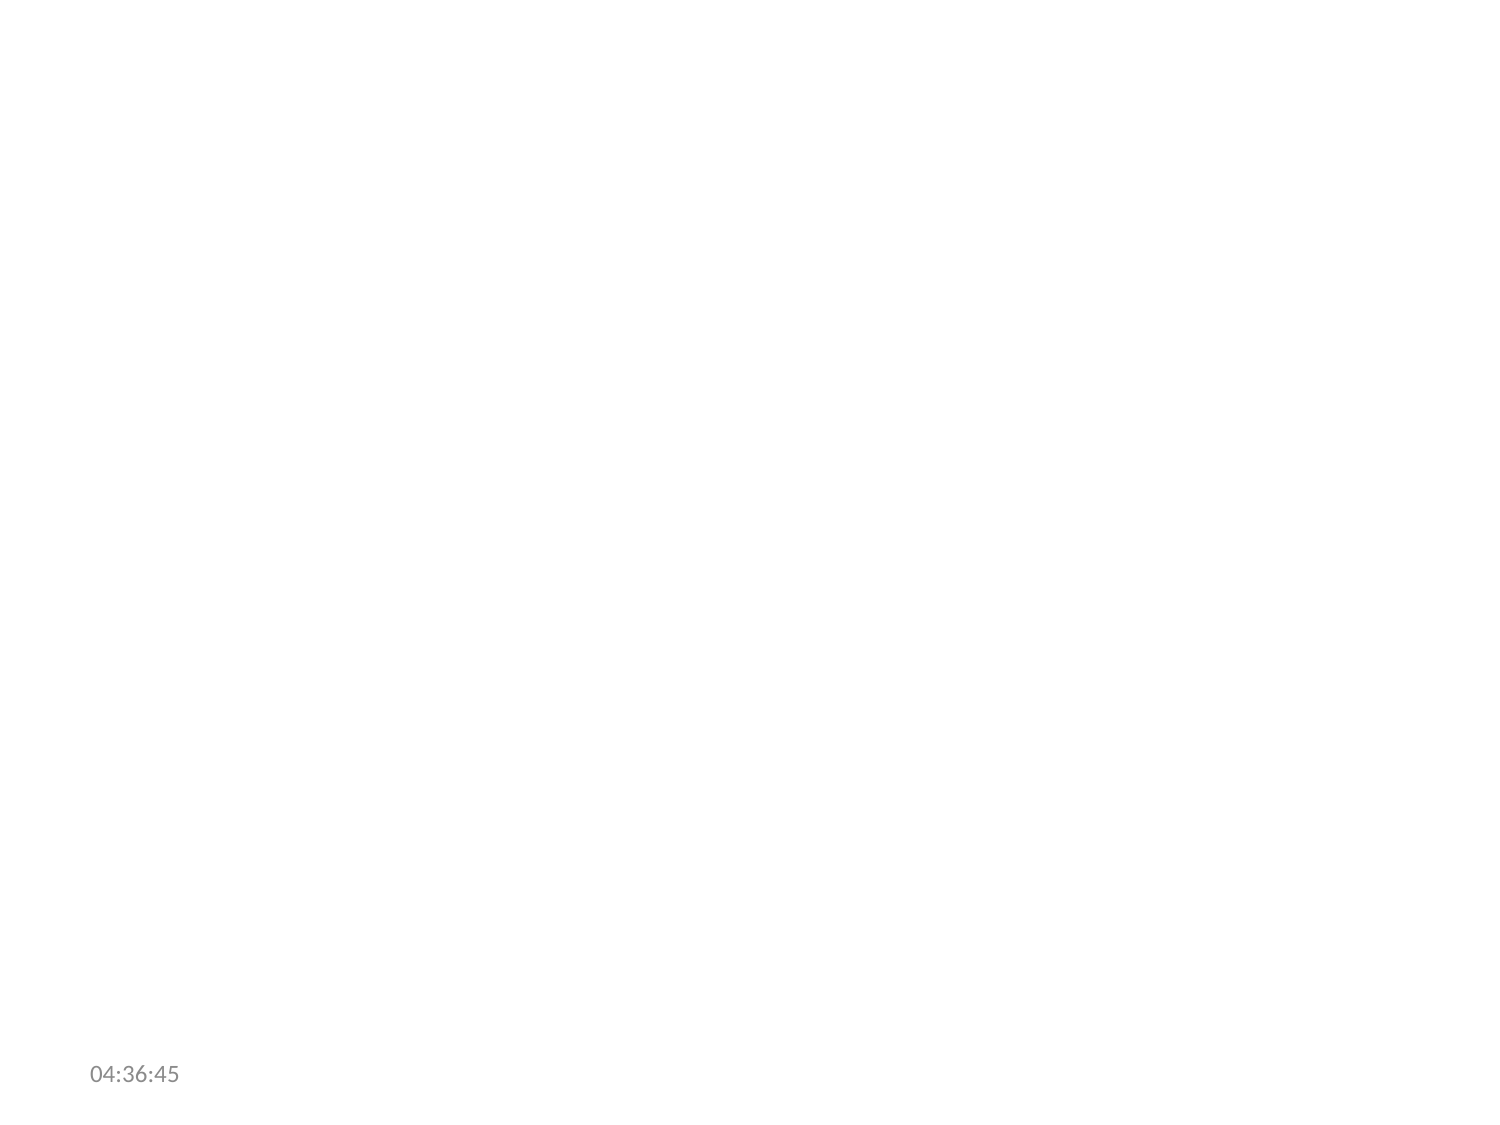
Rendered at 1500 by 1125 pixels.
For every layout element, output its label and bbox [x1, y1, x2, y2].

slide_number [75, 1042, 425, 1103]
